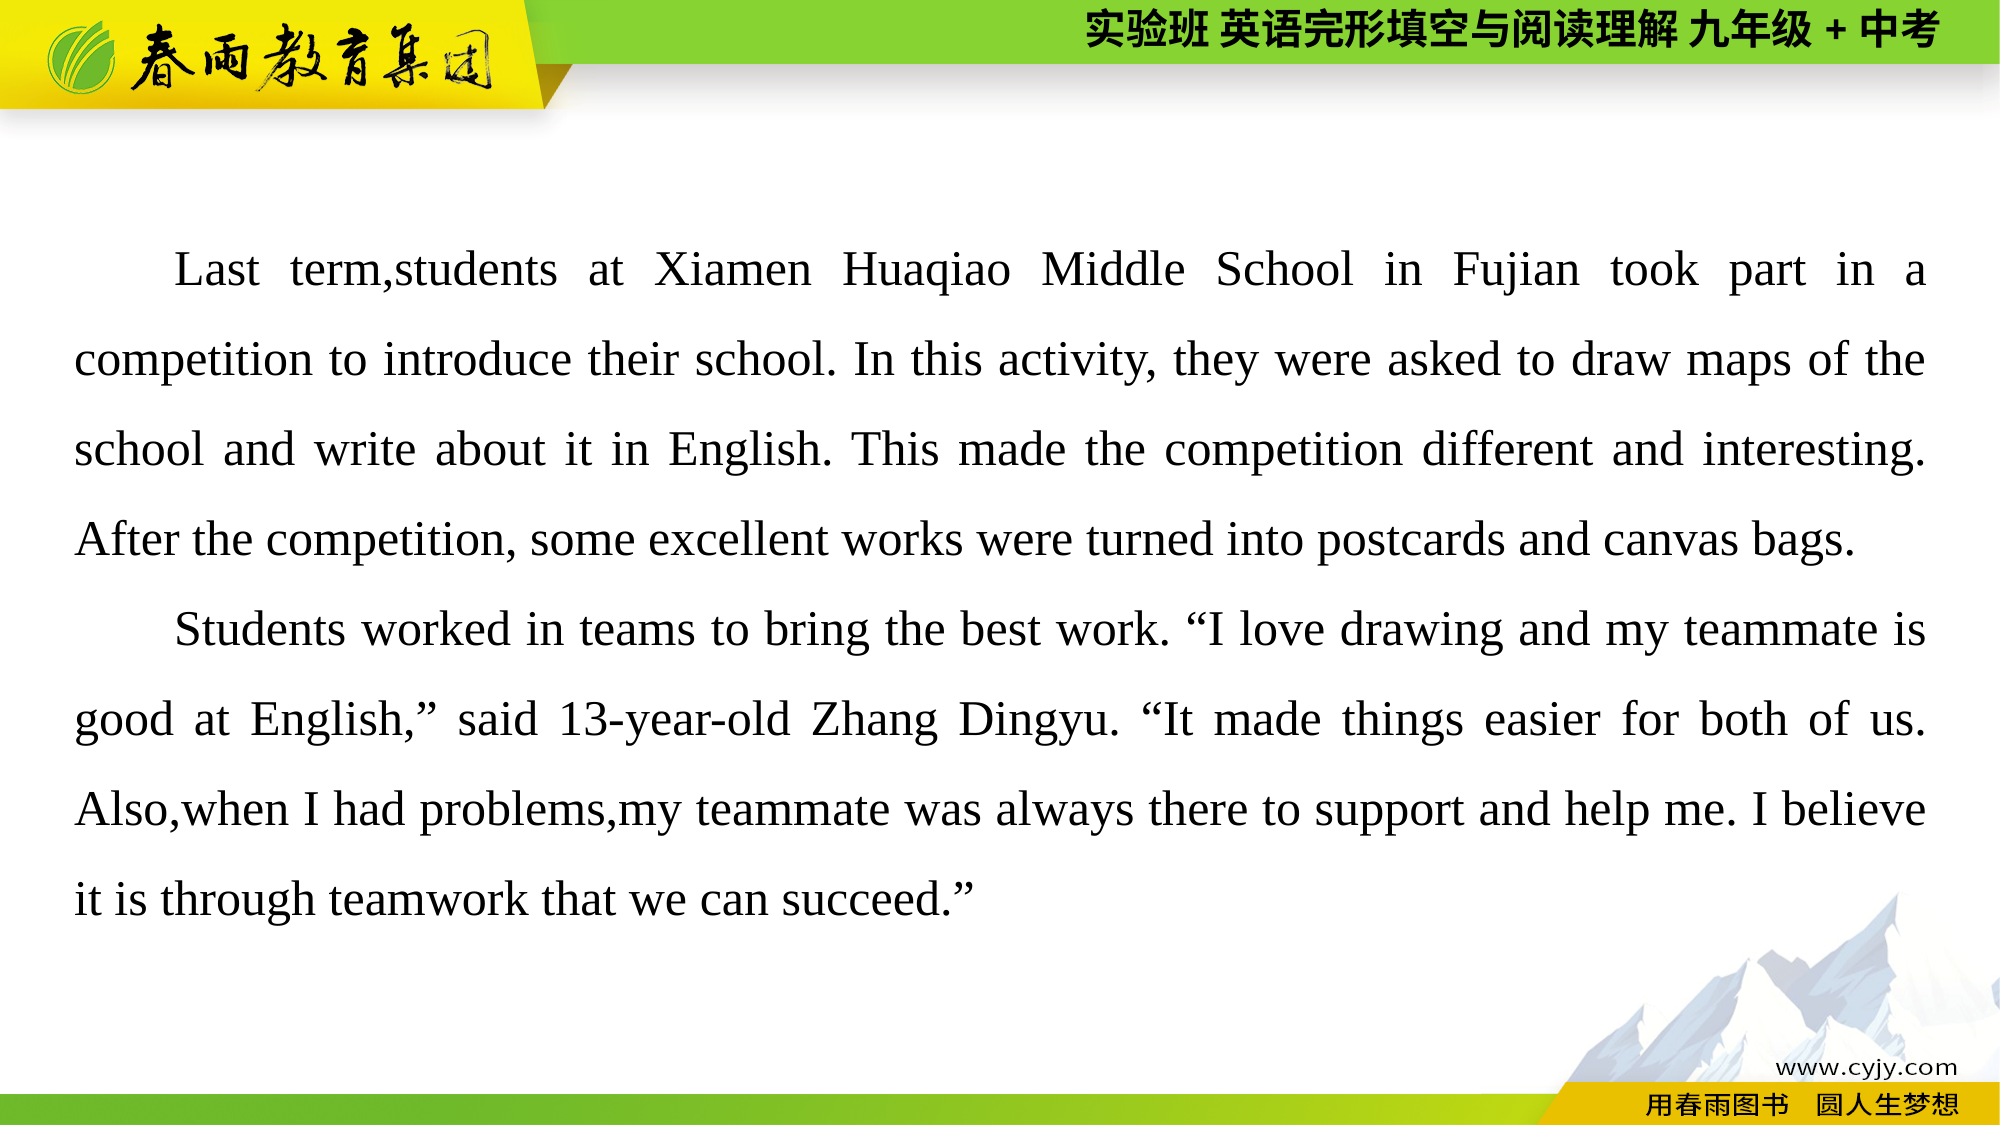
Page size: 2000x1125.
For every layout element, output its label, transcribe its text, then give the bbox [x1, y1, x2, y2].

list Last term,students at Xiamen Huaqiao Middle School in Fujian took part in a competition to introduce their school. In this activity, they were asked to draw maps of the school and write about it in English. This made the competition different and interesting. After the competition, some excellent works were turned into postcards and canvas bags. Students worked in teams to bring the best work. “I love drawing and my teammate is good at English,” said 13-year-old Zhang Dingyu. “It made things easier for both of us. Also,when I had problems,my teammate was always there to support and help me. I believe it is through teamwork that we can succeed.” [59, 198, 1944, 941]
picture [0, 0, 2000, 1125]
